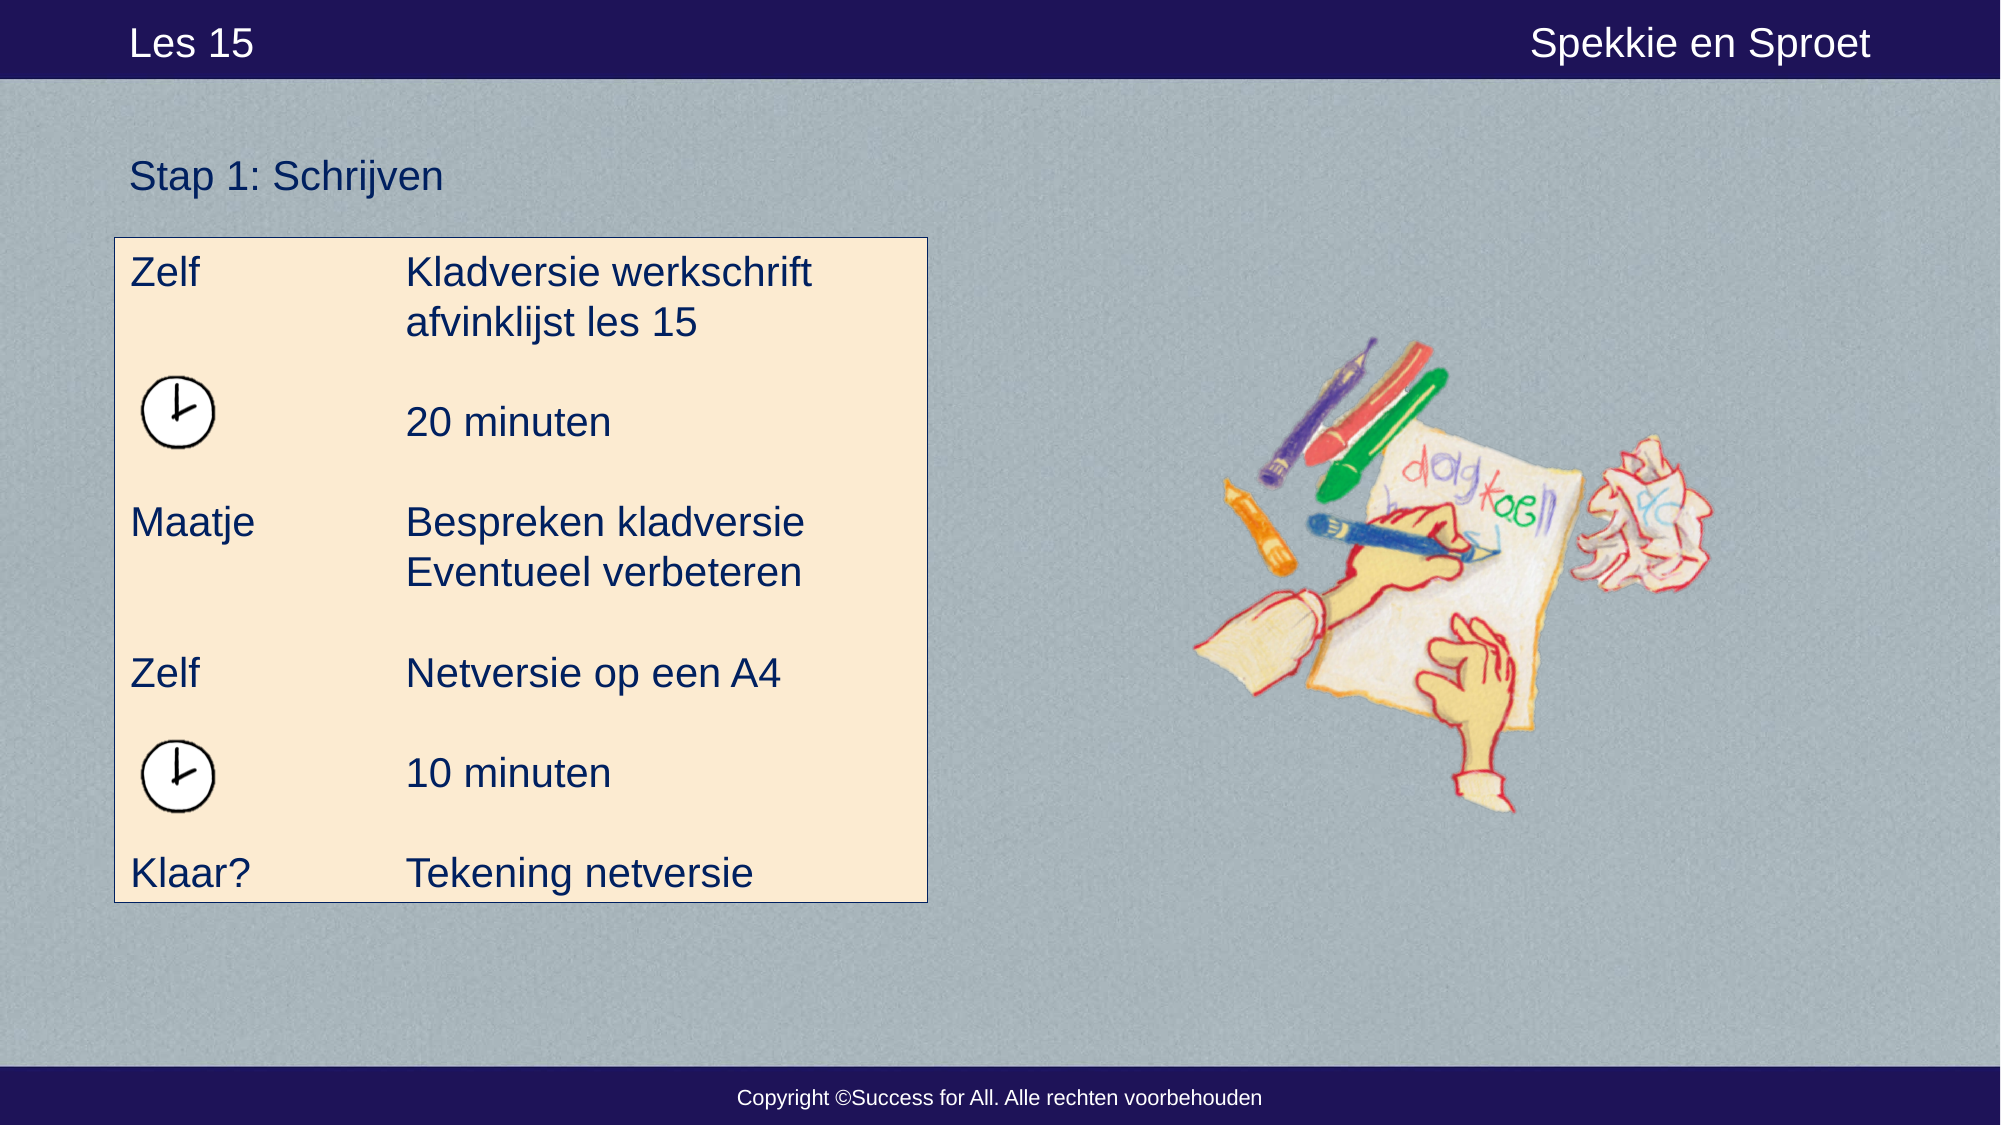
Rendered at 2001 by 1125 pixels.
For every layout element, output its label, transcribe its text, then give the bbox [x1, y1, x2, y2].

text_box Spekkie en Sproet [999, 8, 1886, 73]
text_box Zelf Kladversie werkschrift afvinklijst les 15 20 minuten Maatje Bespreken kladversie Eventueel verbeteren Zelf Netversie op een A4 10 minuten Klaar? Tekening netversie [114, 237, 928, 903]
text_box Les 15 [114, 8, 354, 73]
picture [0, 0, 2001, 1125]
text_box Copyright ©Success for All. Alle rechten voorbehouden [0, 1076, 2000, 1125]
text_box Stap 1: Schrijven [114, 141, 907, 207]
